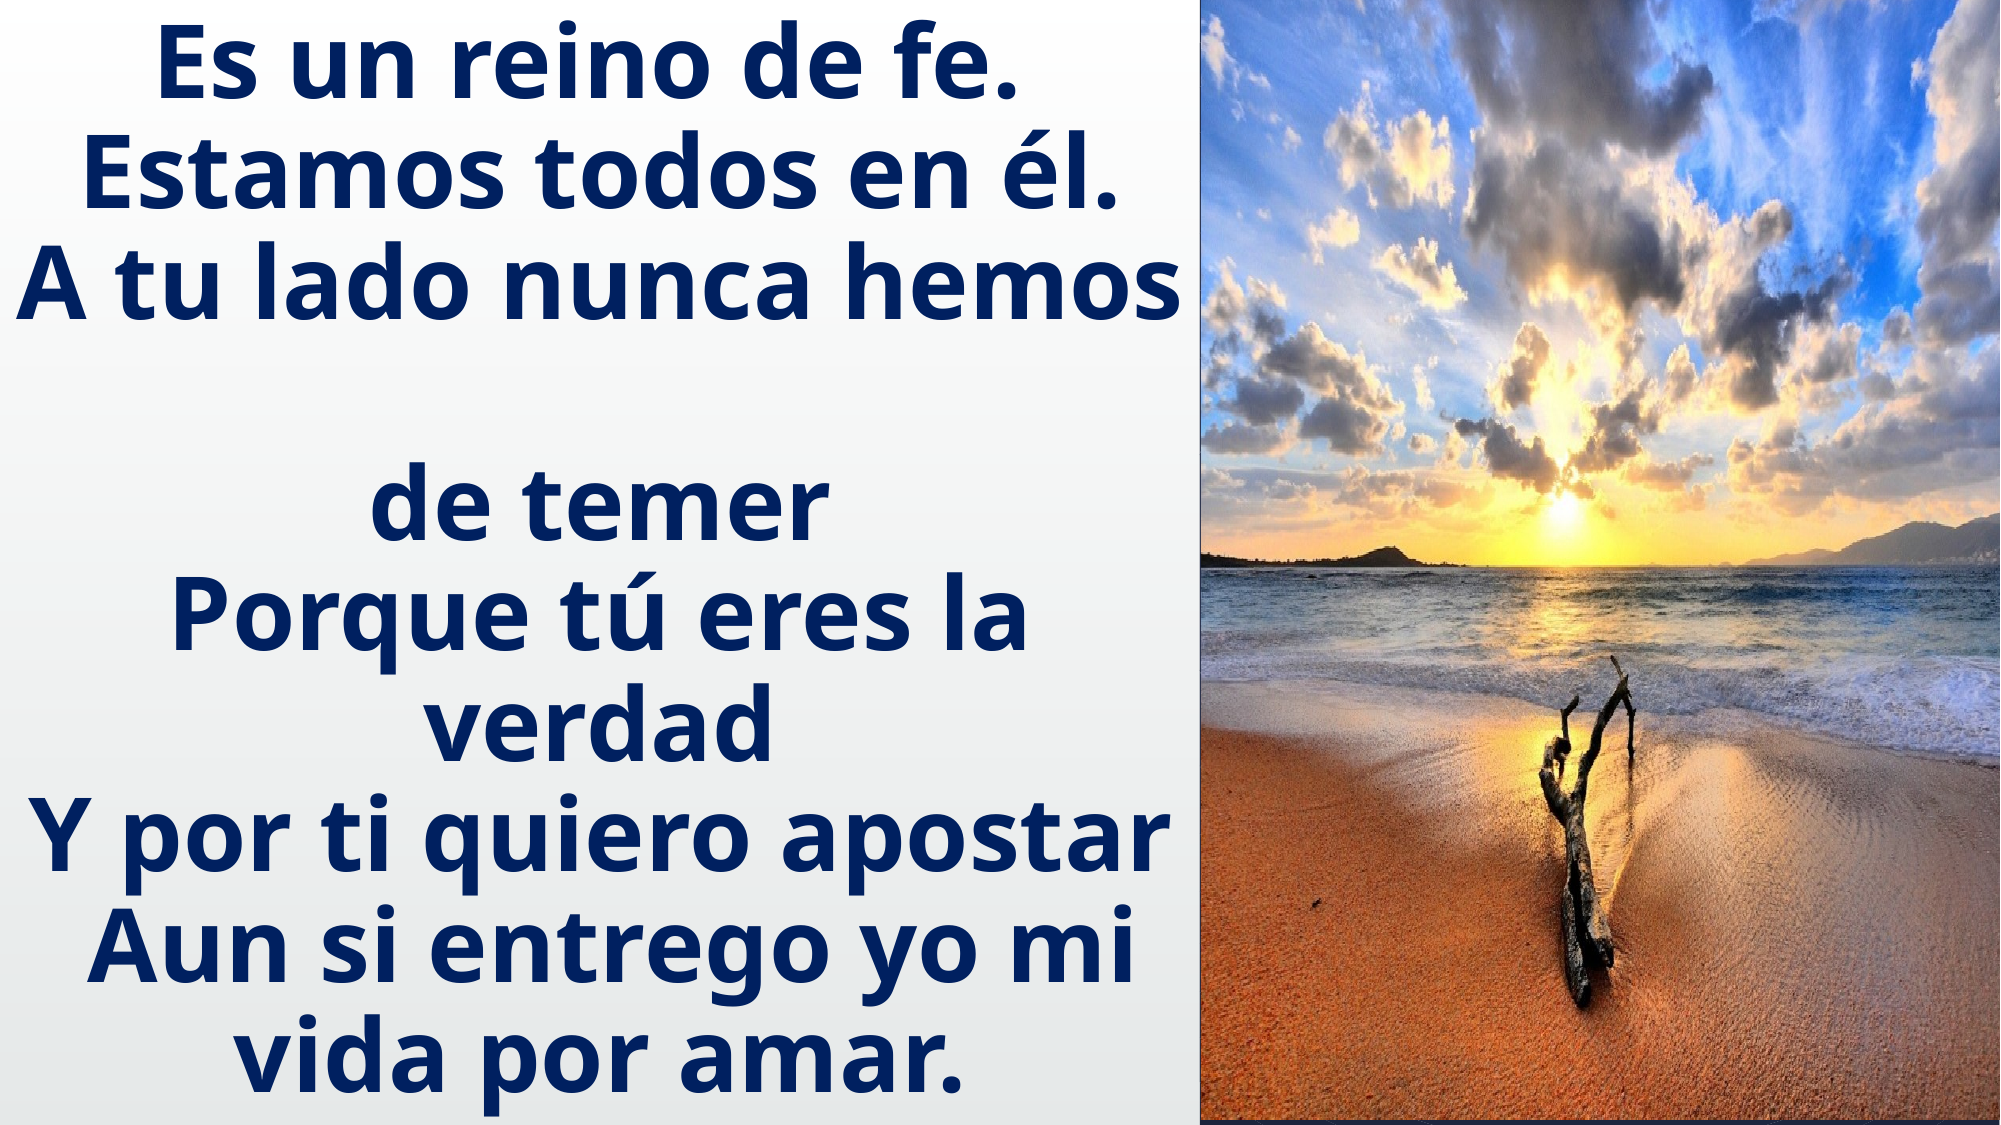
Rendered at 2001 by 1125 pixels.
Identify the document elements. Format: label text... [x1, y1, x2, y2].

title Es un reino de fe. Estamos todos en él. A tu lado nunca hemos de temer Porque tú eres la verdad Y por ti quiero apostar Aun si entrego yo mi vida por amar. [0, 0, 1201, 1125]
picture [1200, 0, 2000, 1120]
